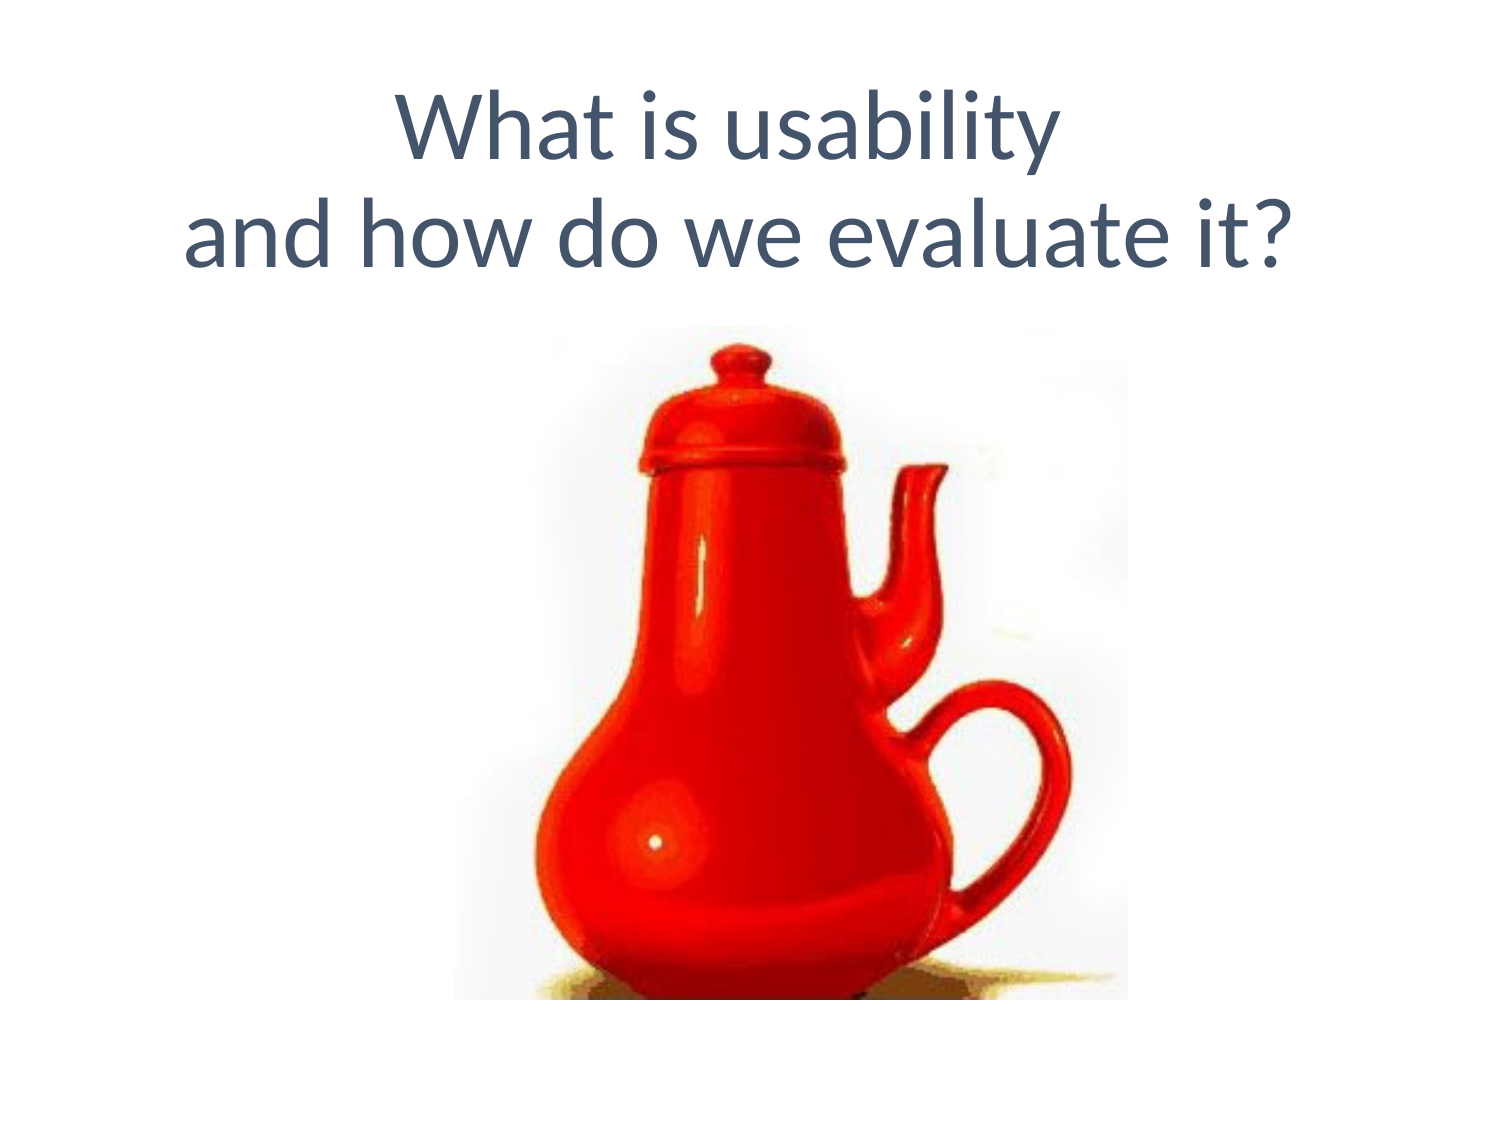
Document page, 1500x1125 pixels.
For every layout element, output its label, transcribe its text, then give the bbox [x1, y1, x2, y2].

text_box What is usability and how do we evaluate it? [64, 66, 1415, 303]
picture [454, 326, 1128, 1000]
